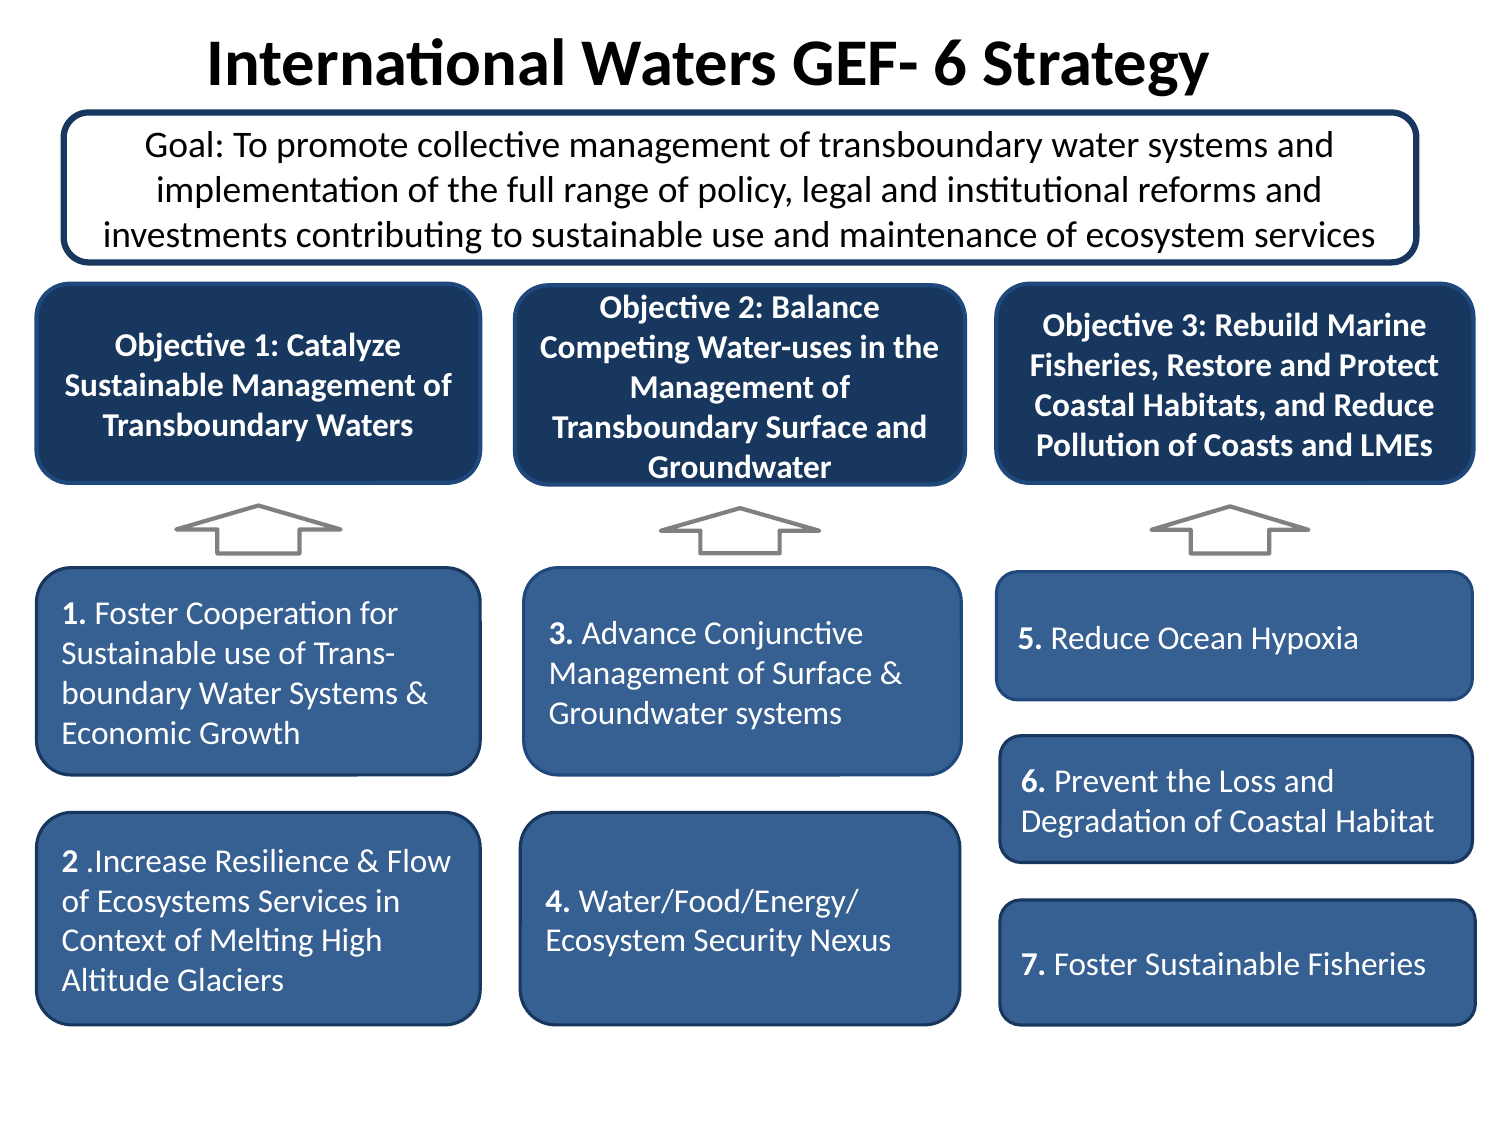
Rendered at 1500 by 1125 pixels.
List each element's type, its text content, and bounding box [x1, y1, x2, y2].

text_box 1. Foster Cooperation for Sustainable use of Trans- boundary Water Systems & Economic Growth [34, 565, 483, 778]
text_box 3. Advance Conjunctive Management of Surface & Groundwater systems [521, 565, 964, 778]
text_box 4. Water/Food/Energy/ Ecosystem Security Nexus [518, 810, 962, 1027]
text_box 5. Reduce Ocean Hypoxia [994, 569, 1475, 703]
text_box Objective 1: Catalyze Sustainable Management of Transboundary Waters [34, 281, 483, 485]
text_box Objective 2: Balance Competing Water-uses in the Management of Transboundary Surface and Groundwater [512, 283, 968, 487]
text_box 7. Foster Sustainable Fisheries [997, 897, 1478, 1028]
text_box [658, 506, 822, 556]
text_box Goal: To promote collective management of transboundary water systems and implementation of the full range of policy, legal and institutional reforms and investments contributing to sustainable use and maintenance of ecosystem services [61, 110, 1419, 265]
text_box [1149, 504, 1311, 556]
text_box 2 .Increase Resilience & Flow of Ecosystems Services in Context of Melting High Altitude Glaciers [34, 810, 483, 1027]
text_box International Waters GEF- 6 Strategy [191, 11, 1227, 106]
text_box [174, 503, 343, 556]
text_box Objective 3: Rebuild Marine Fisheries, Restore and Protect Coastal Habitats, and Reduce Pollution of Coasts and LMEs [994, 281, 1476, 485]
text_box 6. Prevent the Loss and Degradation of Coastal Habitat [997, 733, 1475, 865]
